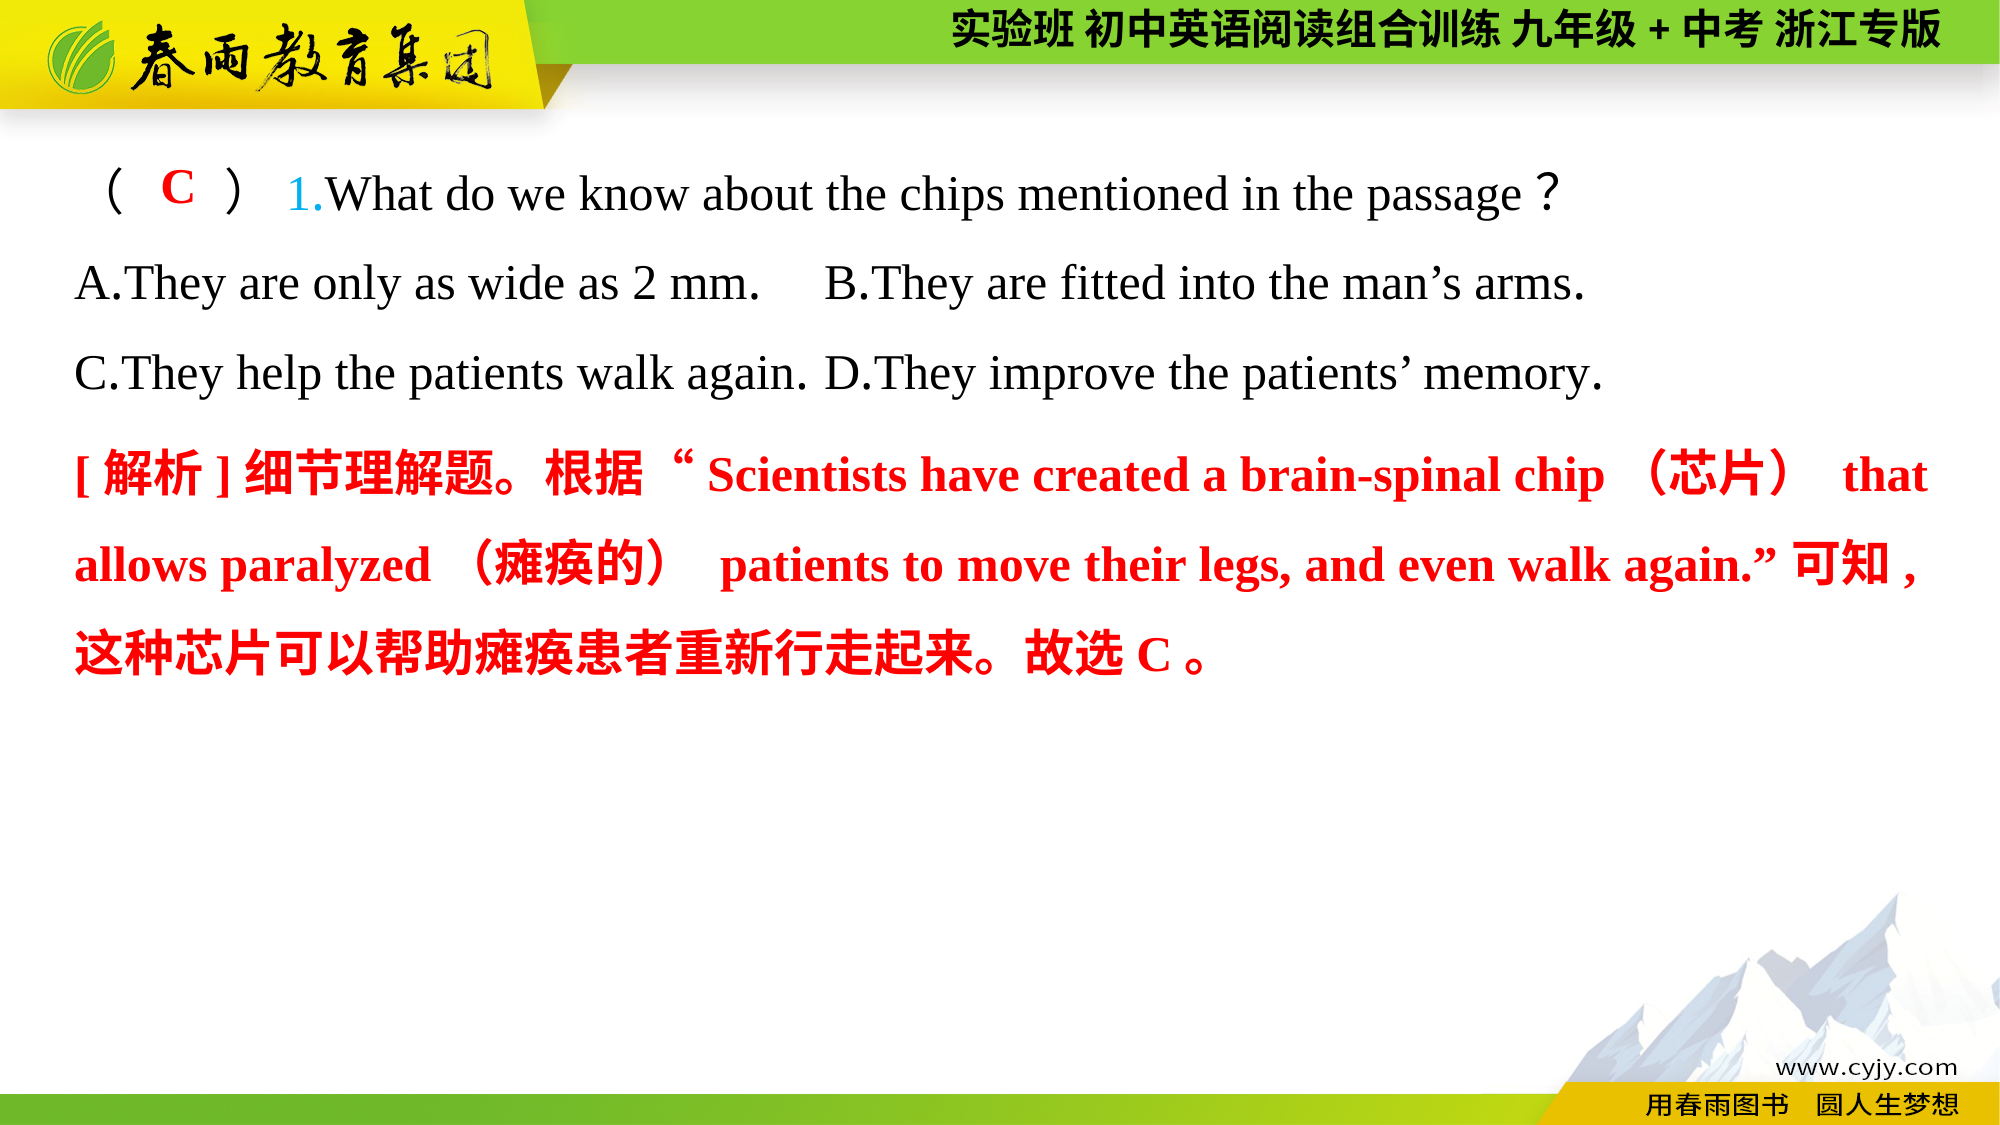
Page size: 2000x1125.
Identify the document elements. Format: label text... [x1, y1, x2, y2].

picture [0, 0, 2000, 1125]
list （ ）1.What do we know about the chips mentioned in the passage？ A.They are only as wide as 2 mm. B.They are fitted into the man’s arms. C.They help the patients walk again. D.They improve the patients’ memory. [59, 122, 1944, 399]
text_box [解析]细节理解题。根据“Scientists have created a brain-spinal chip（芯片） that allows paralyzed（瘫痪的） patients to move their legs, and even walk again.”可知,这种芯片可以帮助瘫痪患者重新行走起来。故选C。 [59, 404, 1944, 690]
text_box C [145, 145, 212, 221]
